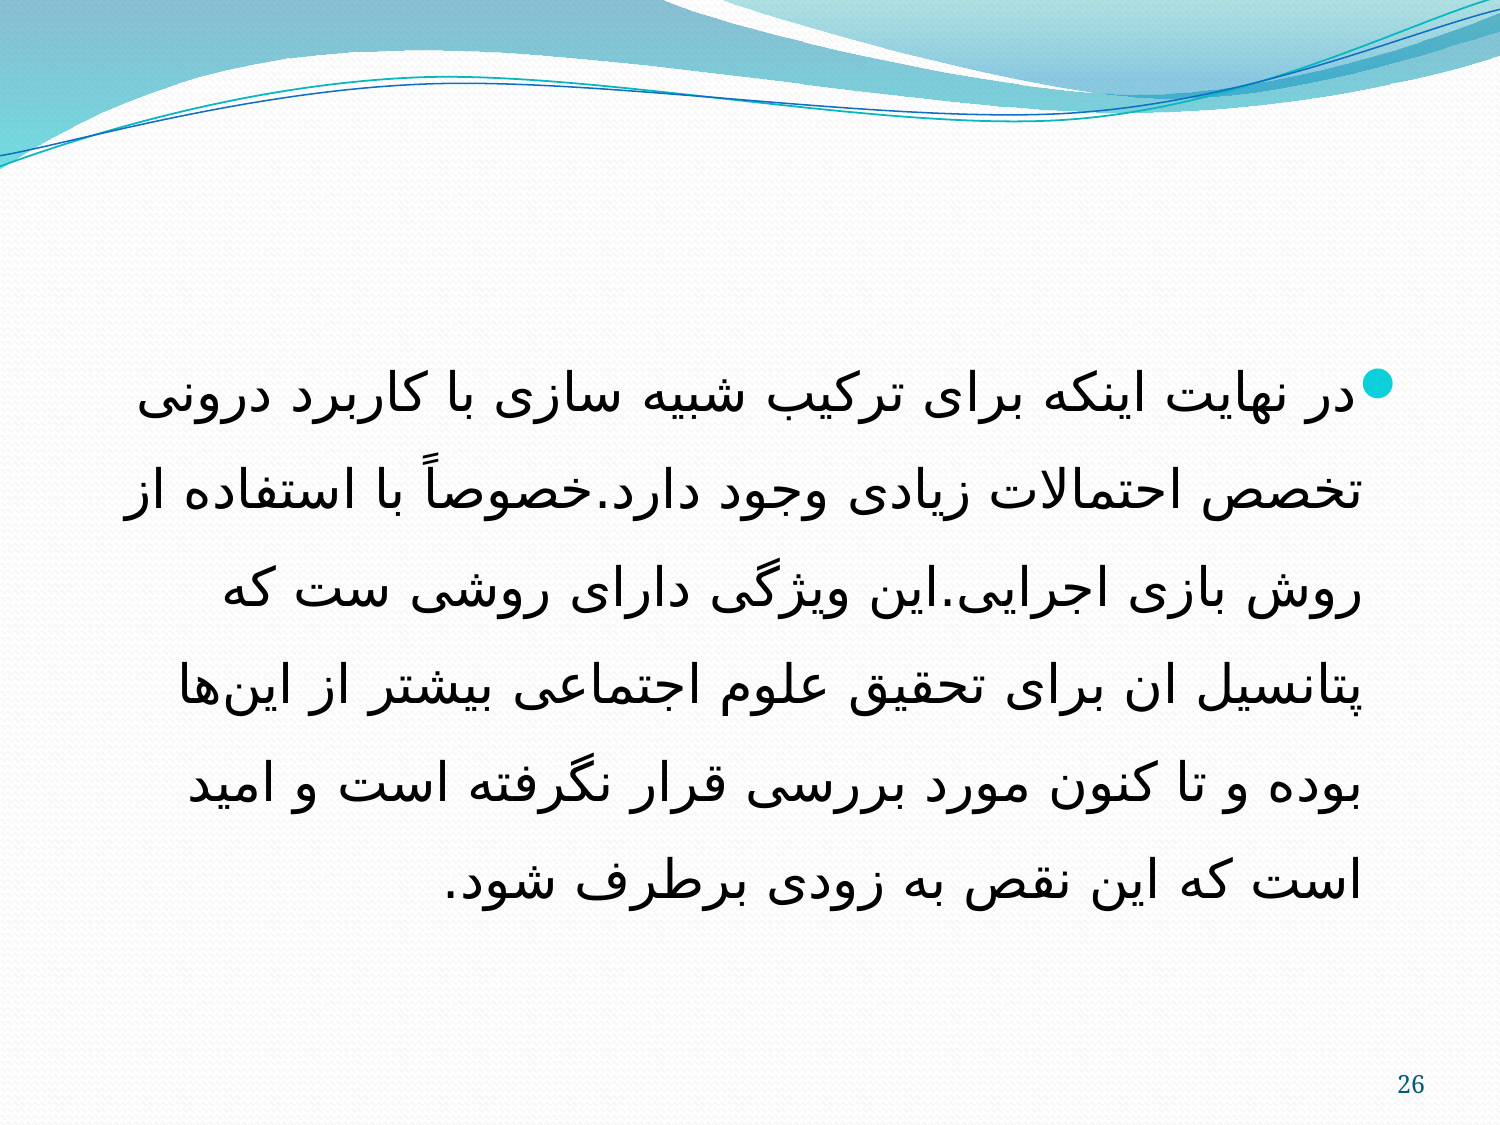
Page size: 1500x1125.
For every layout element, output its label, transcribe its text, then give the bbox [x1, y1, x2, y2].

slide_number 26 [1299, 1042, 1425, 1103]
list در نهایت اینکه برای ترکیب شبیه سازی با کاربرد درونی تخصص احتمالات زیادی وجود دارد.خصوصاً با استفاده از روش بازی اجرایی.این ویژگی دارای روشی ست که پتانسیل ان برای تحقیق علوم اجتماعی بیشتر از این‌ها بوده و تا کنون مورد بررسی قرار نگرفته است و امید است که این نقص به زودی برطرف شود. [75, 317, 1425, 1038]
